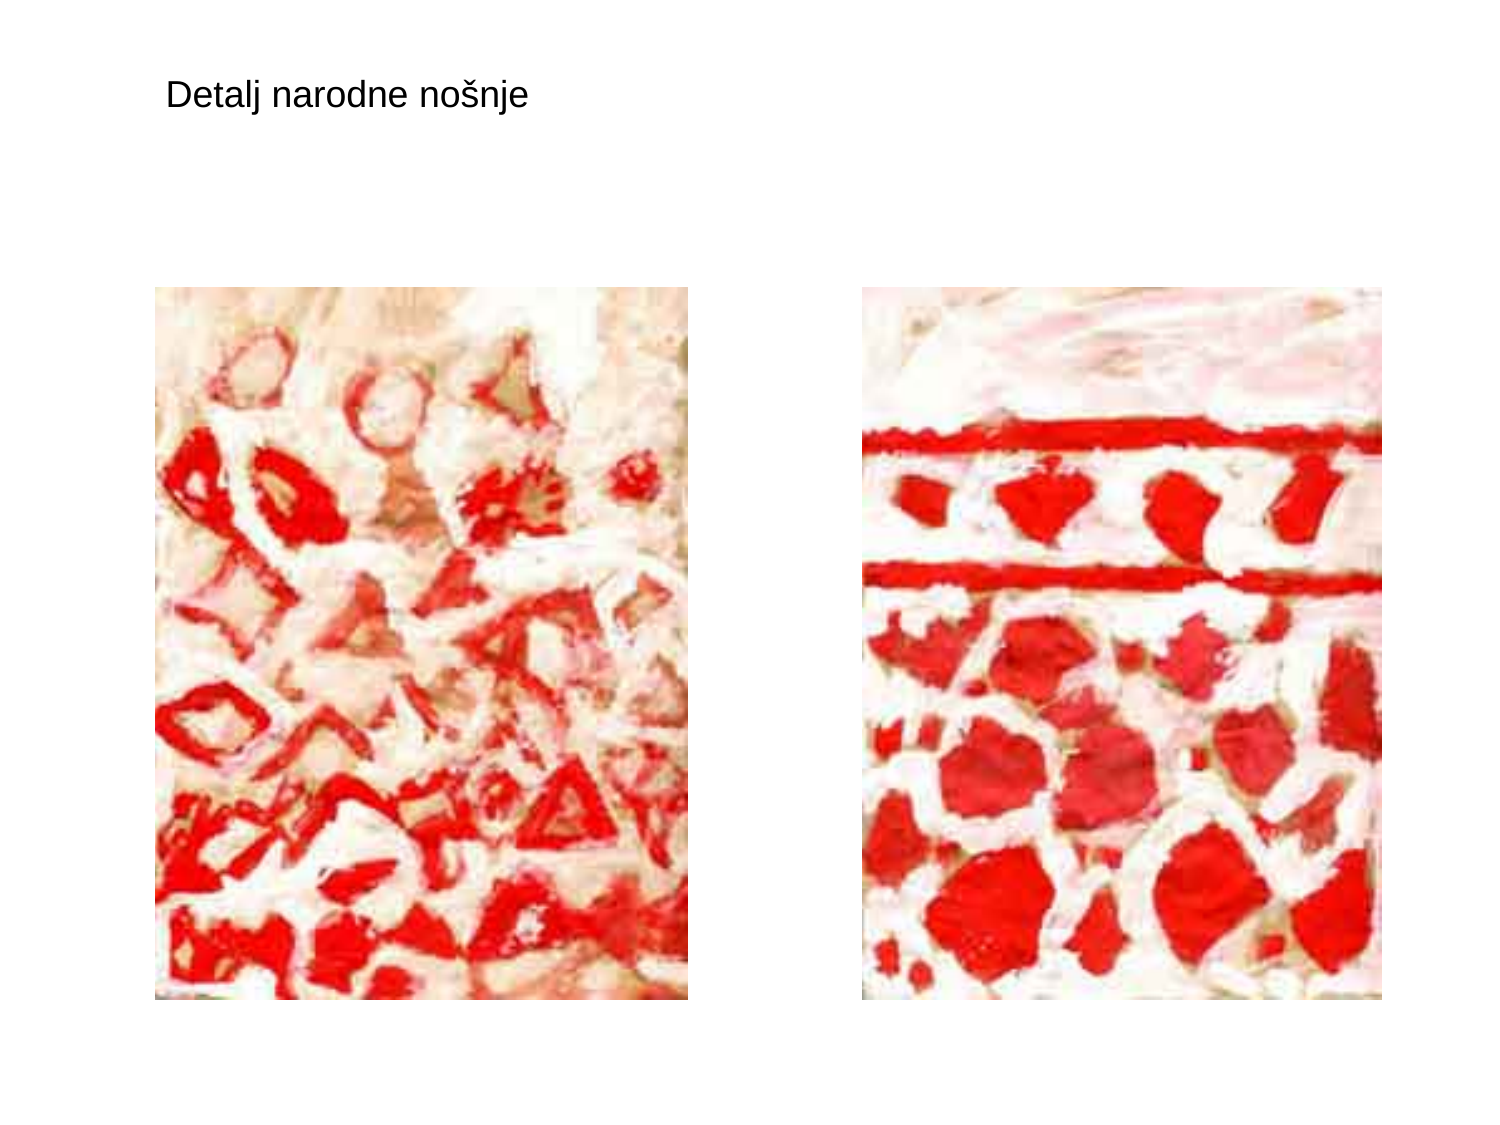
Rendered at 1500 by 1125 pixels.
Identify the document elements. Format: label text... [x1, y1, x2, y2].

text_box Detalj narodne nošnje [150, 62, 544, 123]
picture [862, 287, 1382, 1001]
picture [155, 287, 688, 1001]
